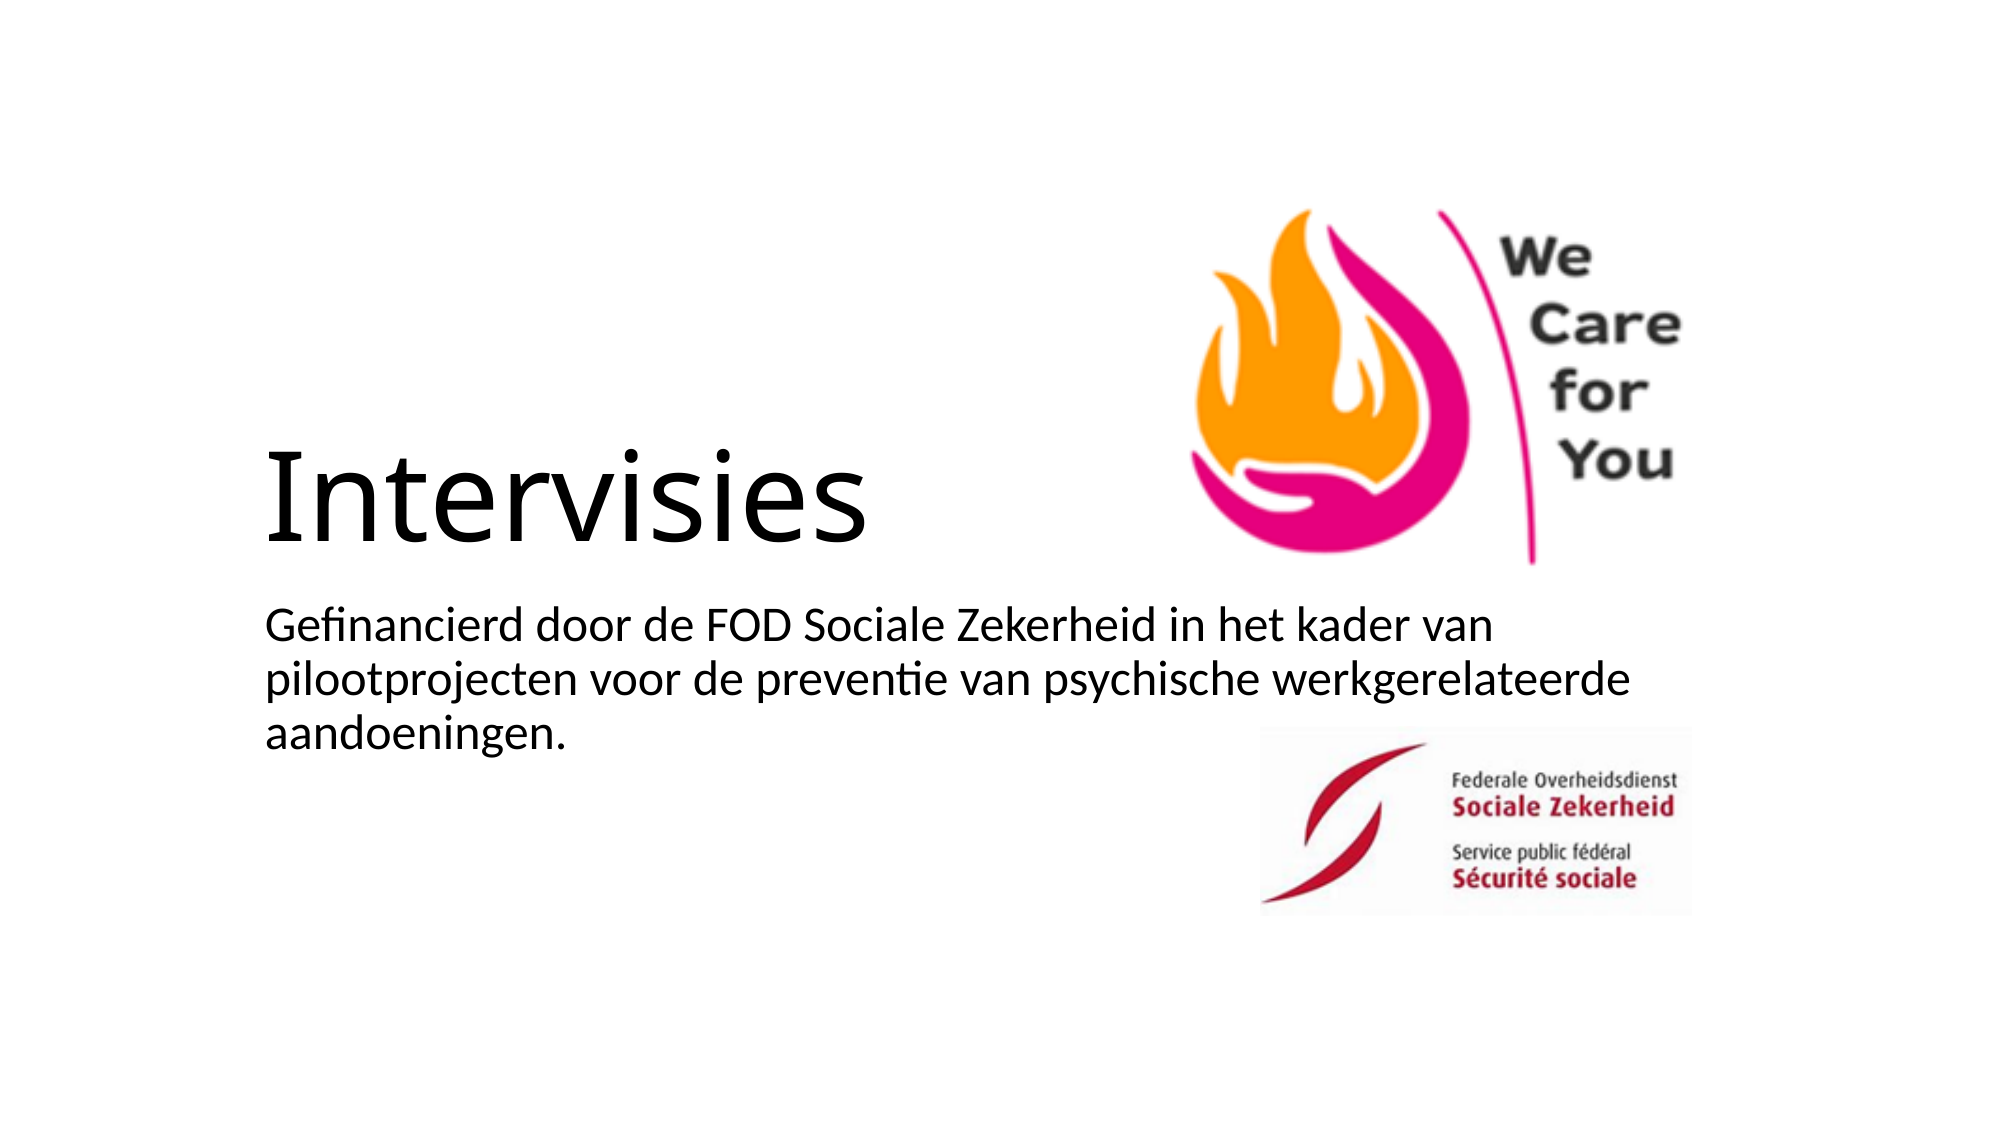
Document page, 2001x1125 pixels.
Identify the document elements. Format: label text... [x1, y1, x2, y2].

subtitle Gefinancierd door de FOD Sociale Zekerheid in het kader van pilootprojecten voor de preventie van psychische werkgerelateerde aandoeningen. [249, 590, 1750, 863]
picture [1260, 726, 1692, 916]
title Intervisies [249, 184, 1750, 576]
picture [1188, 187, 1686, 576]
